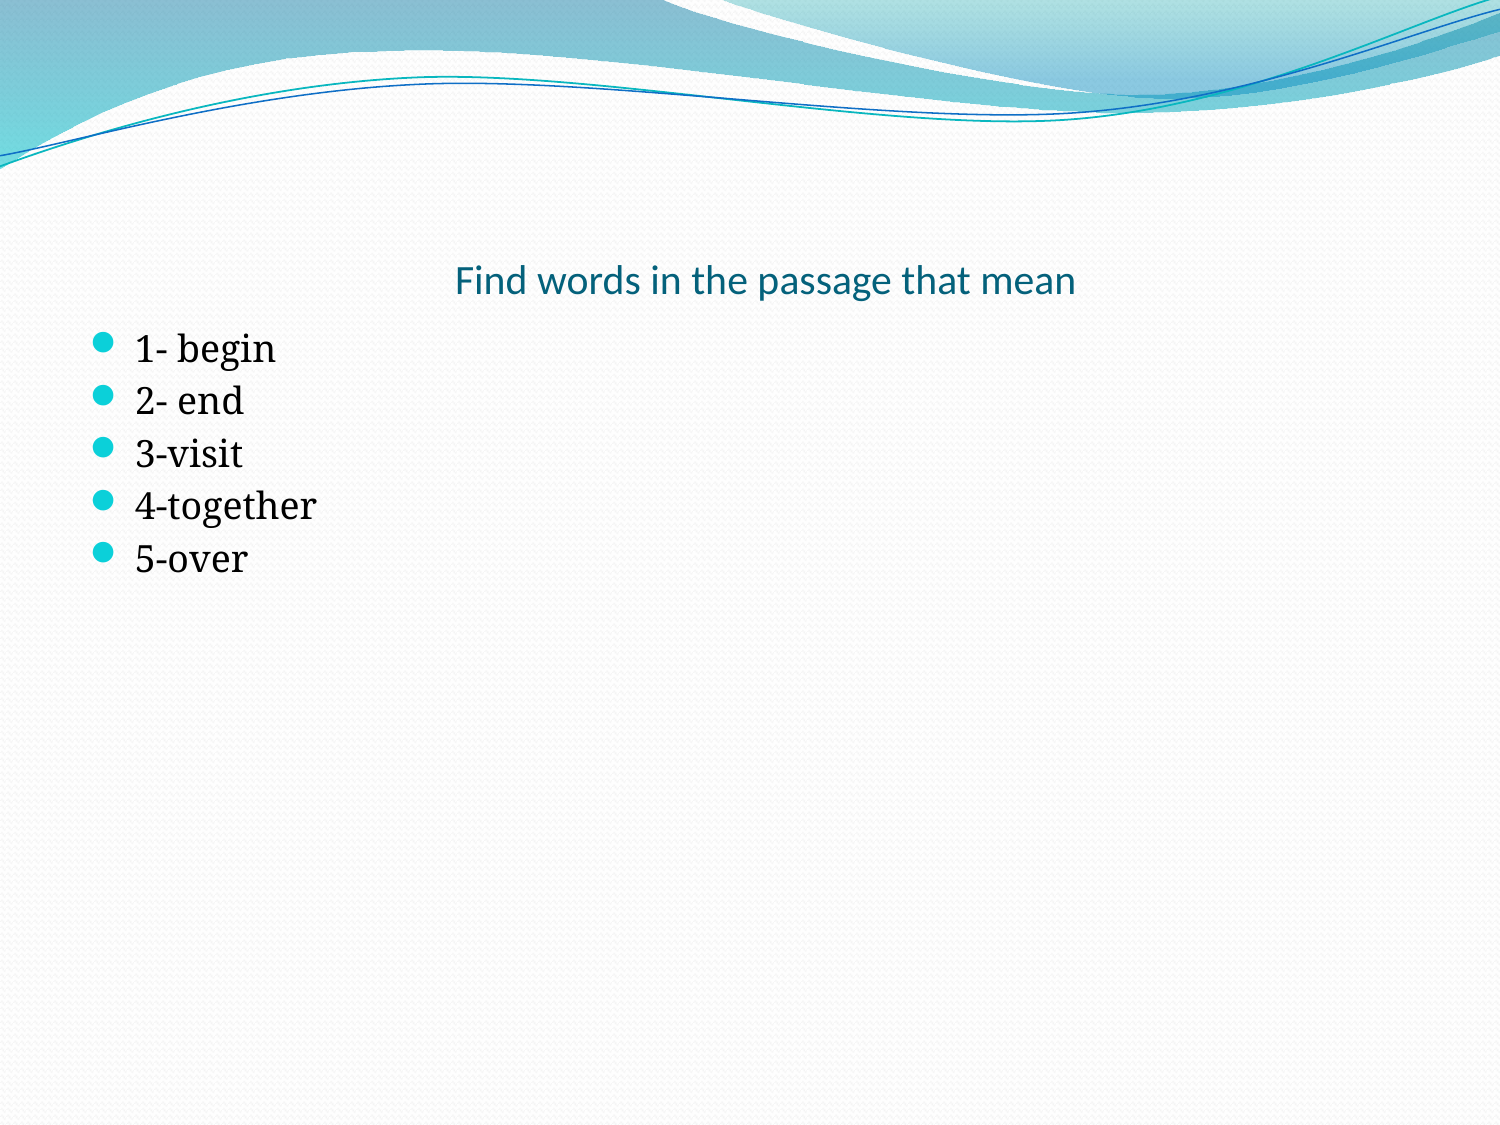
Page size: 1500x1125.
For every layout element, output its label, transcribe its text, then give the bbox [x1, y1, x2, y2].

list 1- begin 2- end 3-visit 4-together 5-over [75, 317, 1425, 638]
title Find words in the passage that mean [75, 115, 1425, 303]
